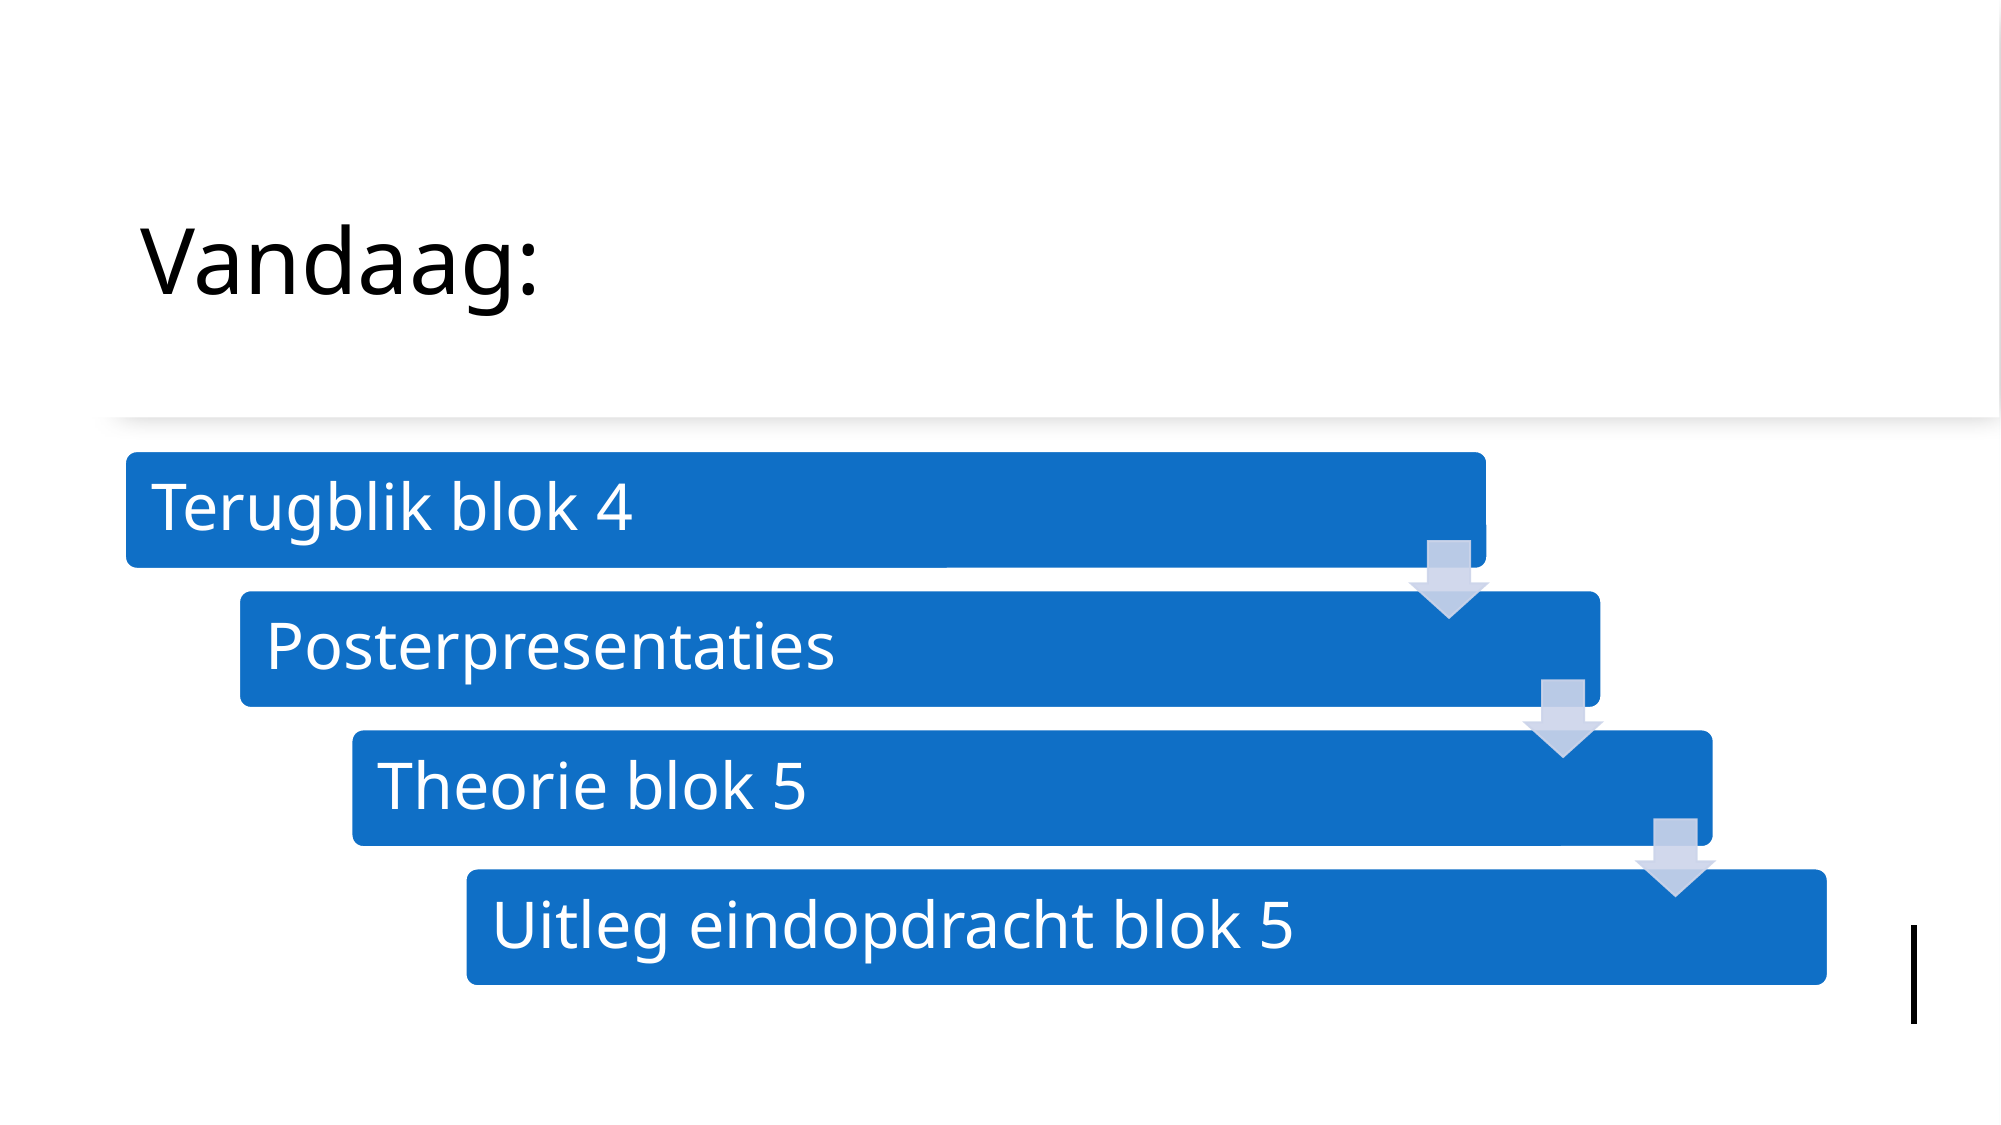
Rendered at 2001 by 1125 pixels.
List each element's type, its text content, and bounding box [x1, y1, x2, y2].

title Vandaag: [124, 140, 1828, 376]
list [124, 451, 1828, 987]
